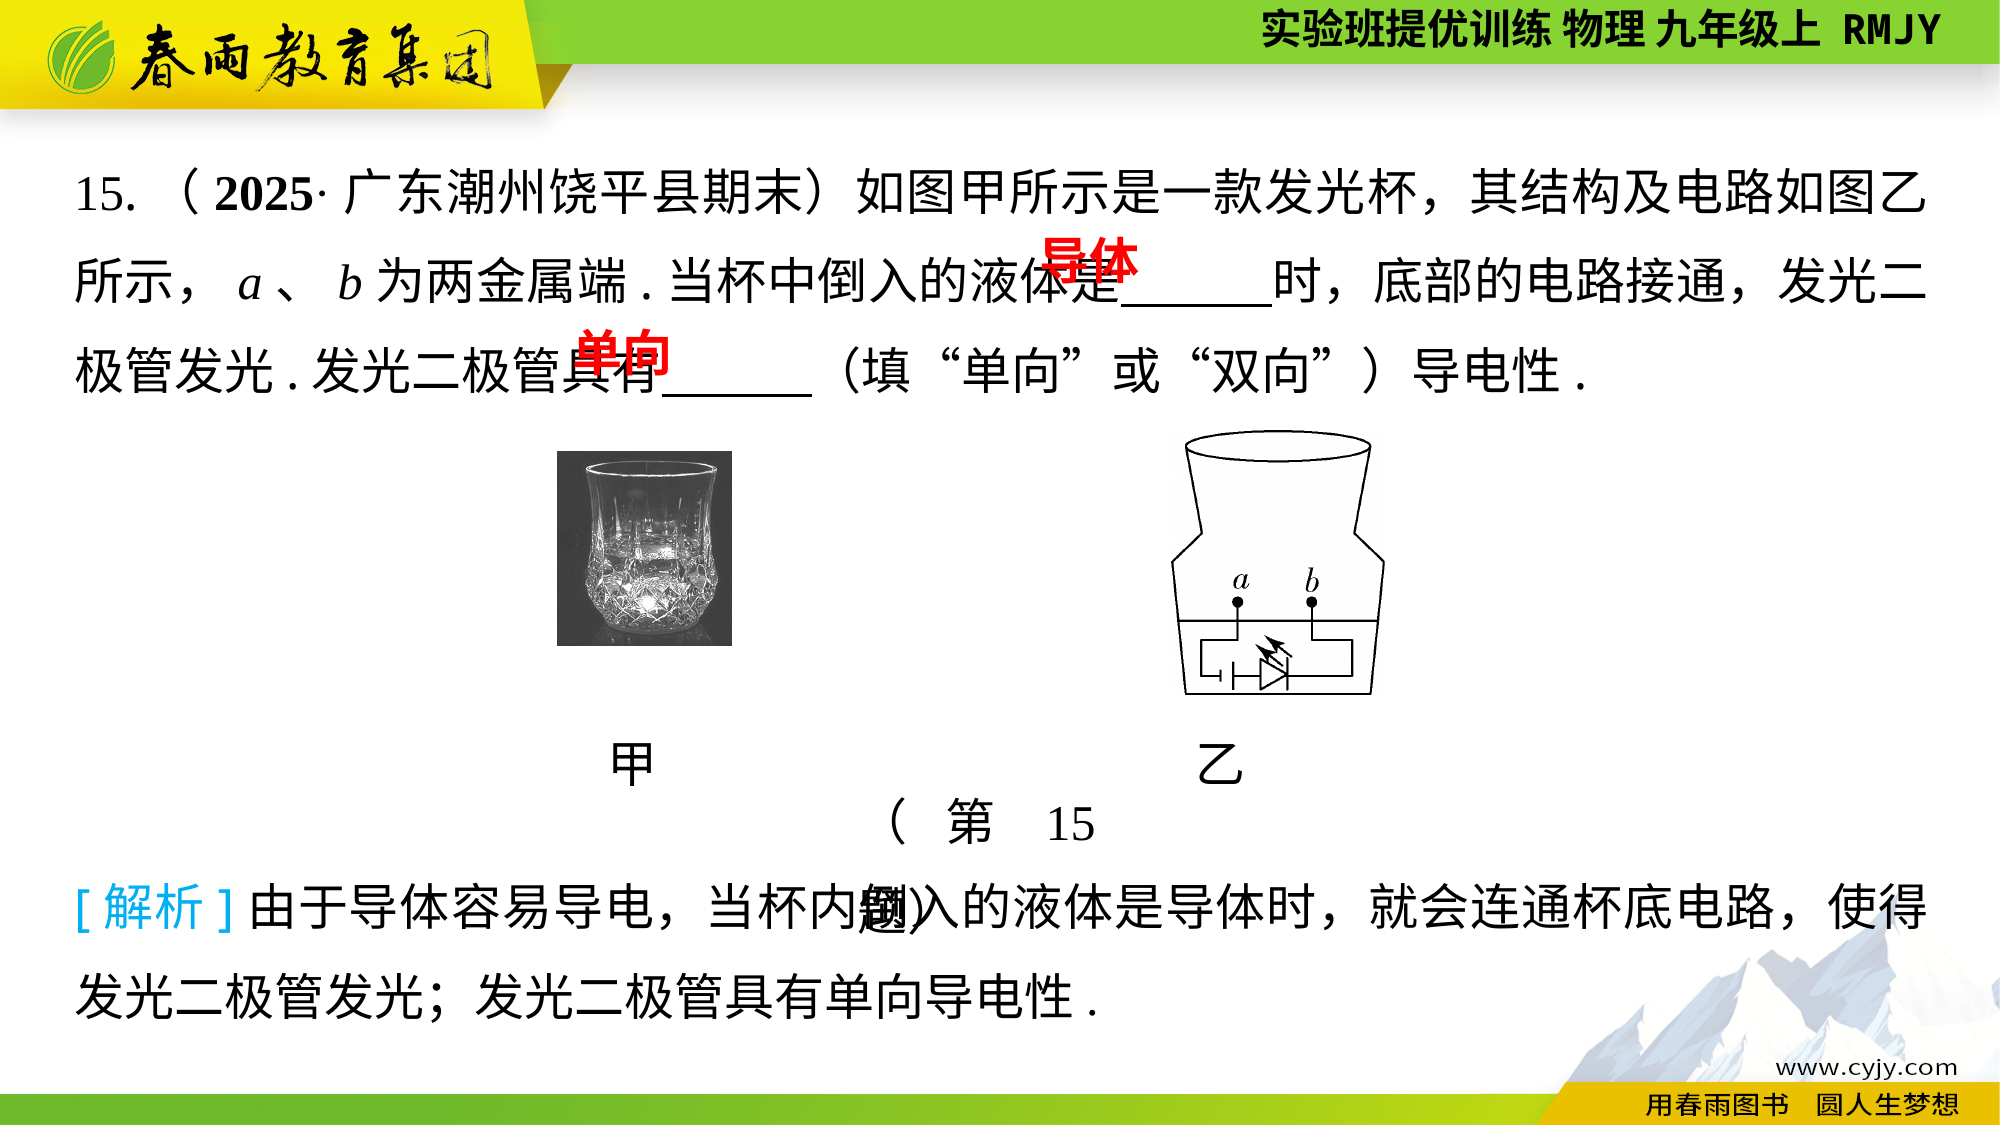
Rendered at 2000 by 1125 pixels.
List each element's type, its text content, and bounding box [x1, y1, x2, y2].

list 15.（2025·广东潮州饶平县期末）如图甲所示是一款发光杯，其结构及电路如图乙所示，a、b为两金属端.当杯中倒入的液体是 时，底部的电路接通，发光二极管发光.发光二极管具有 （填“单向”或“双向”）导电性. [59, 122, 1944, 399]
picture [0, 0, 2000, 1125]
text_box 甲 乙 [593, 694, 1593, 800]
text_box 单向 [558, 313, 688, 389]
text_box [解析]由于导体容易导电，当杯内倒入的液体是导体时，就会连通杯底电路，使得发光二极管发光；发光二极管具有单向导电性. [59, 837, 1944, 1033]
text_box （第15题） [842, 752, 1123, 837]
text_box 导体 [1024, 221, 1155, 297]
